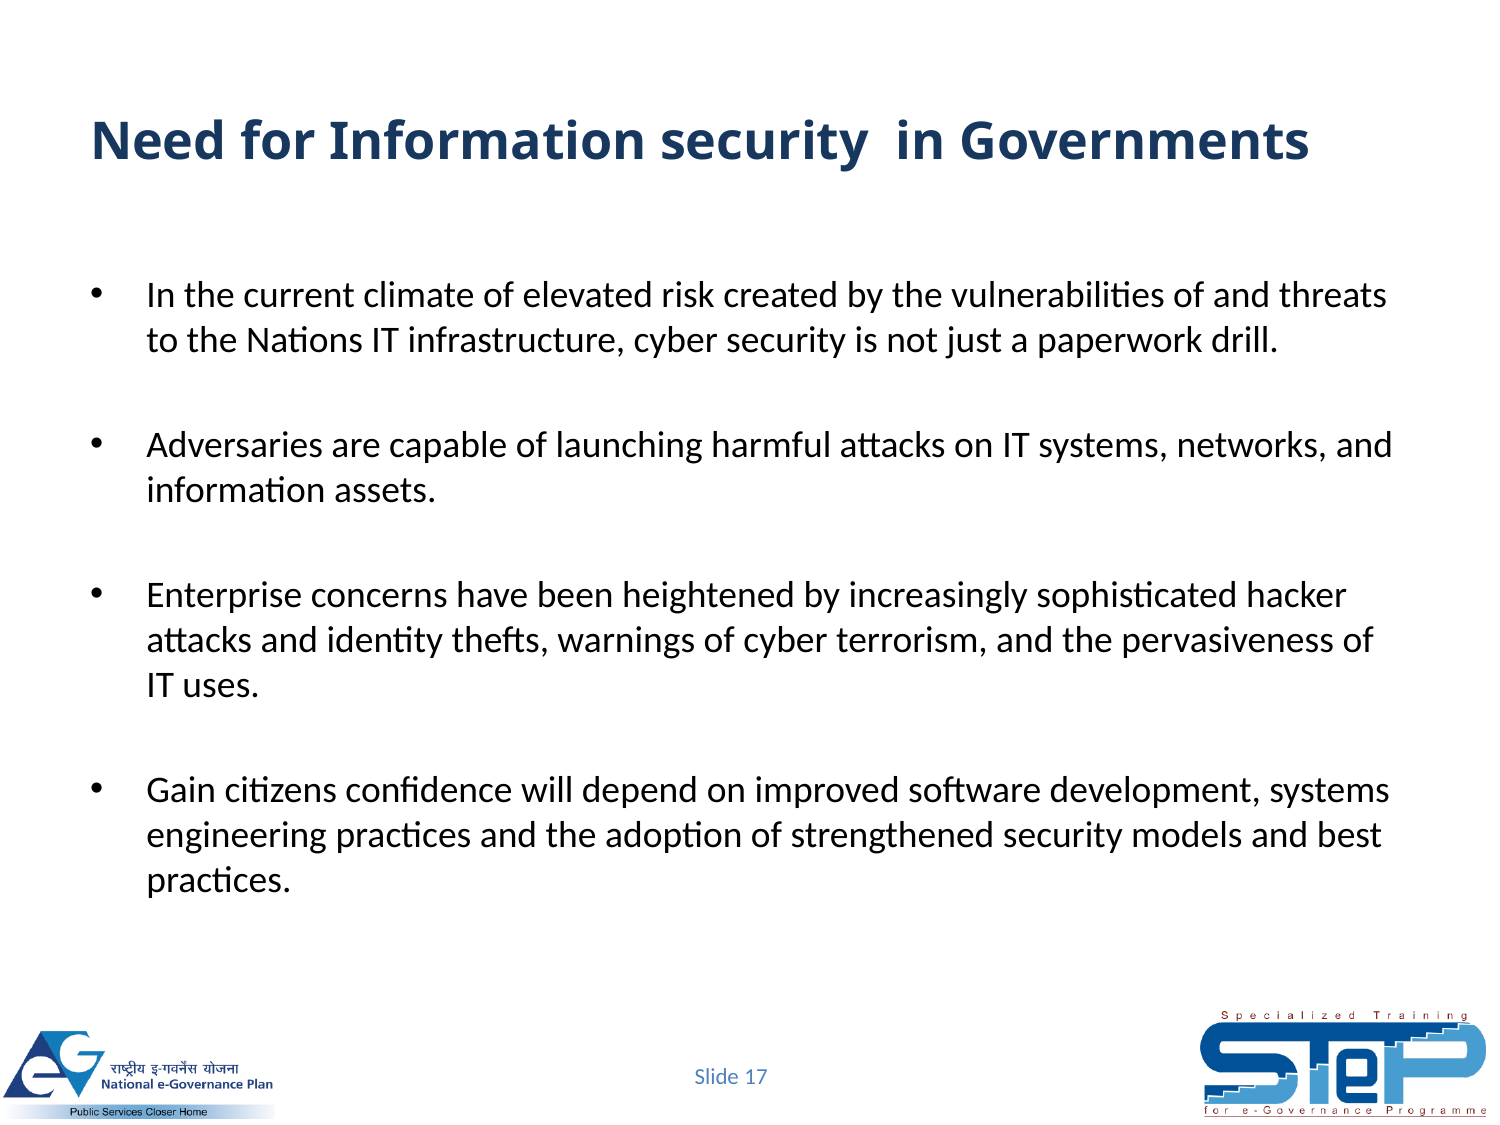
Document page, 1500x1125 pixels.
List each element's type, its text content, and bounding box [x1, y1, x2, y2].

list In the current climate of elevated risk created by the vulnerabilities of and threats to the Nations IT infrastructure, cyber security is not just a paperwork drill. Adversaries are capable of launching harmful attacks on IT systems, networks, and information assets. Enterprise concerns have been heightened by increasingly sophisticated hacker attacks and identity thefts, warnings of cyber terrorism, and the pervasiveness of IT uses. Gain citizens confidence will depend on improved software development, systems engineering practices and the adoption of strengthened security models and best practices. [75, 262, 1425, 1005]
picture [1200, 1011, 1486, 1117]
title Need for Information security in Governments [75, 45, 1425, 233]
picture [2, 1031, 275, 1119]
